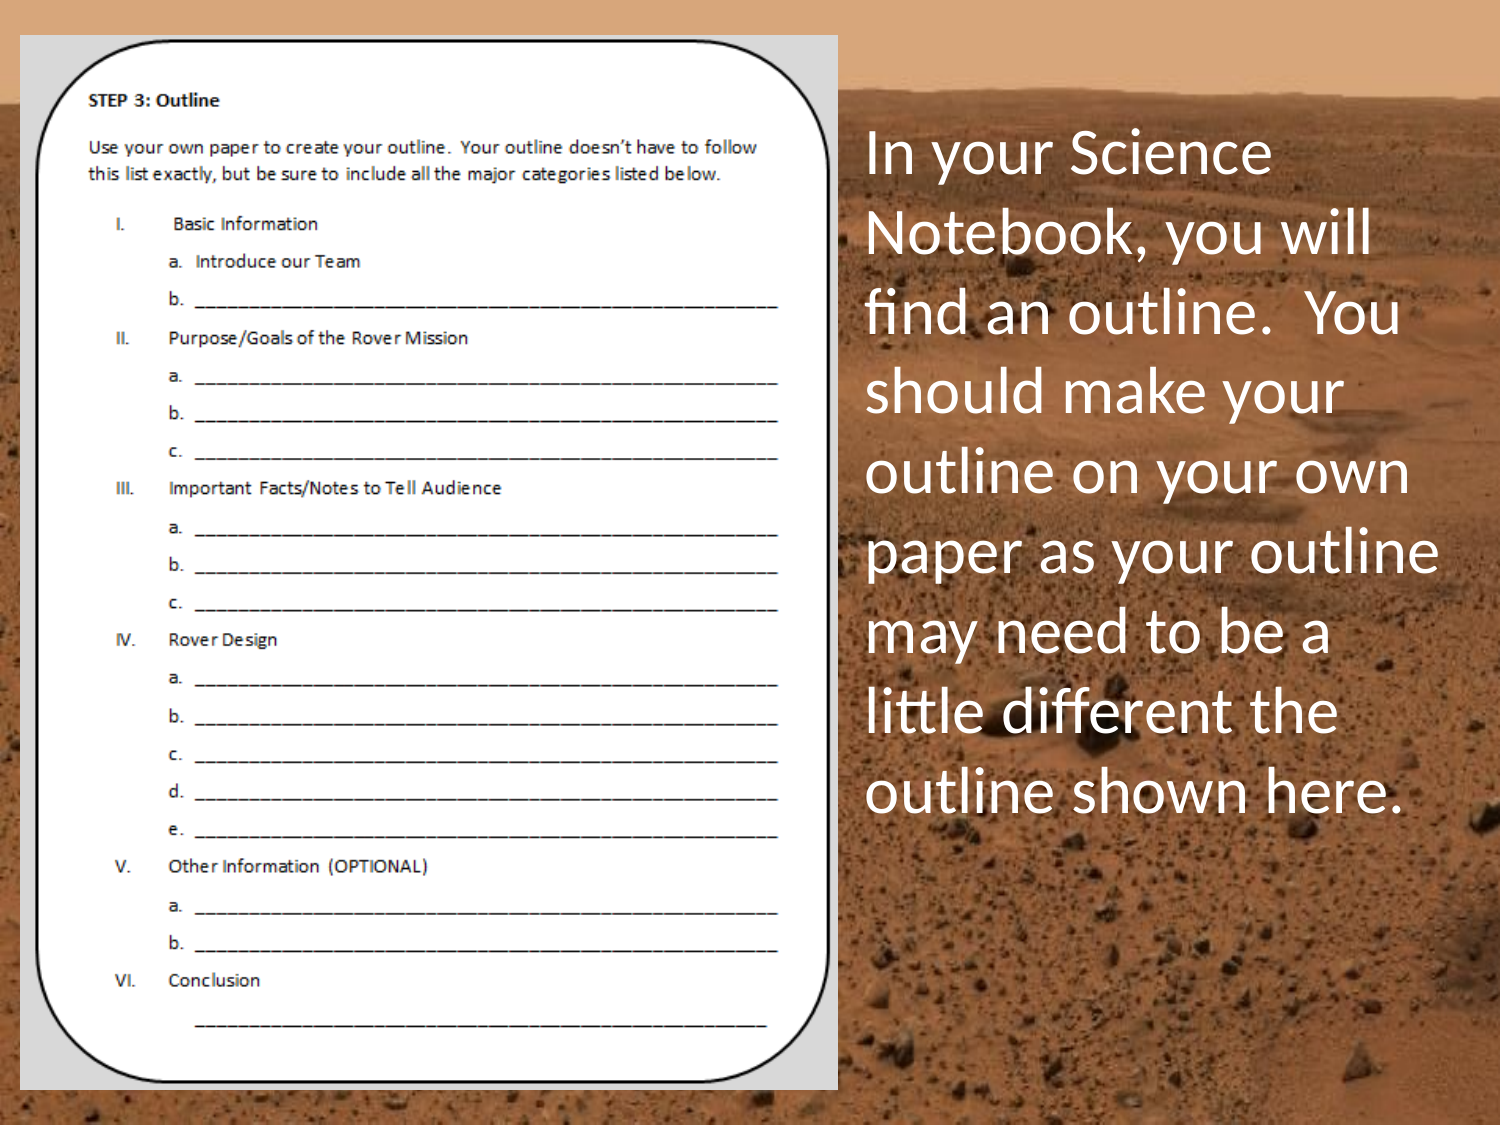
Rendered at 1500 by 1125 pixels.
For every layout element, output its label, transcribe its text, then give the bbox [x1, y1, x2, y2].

list In your Science Notebook, you will find an outline. You should make your outline on your own paper as your outline may need to be a little different the outline shown here. [849, 99, 1463, 1005]
picture [0, 0, 1500, 1125]
